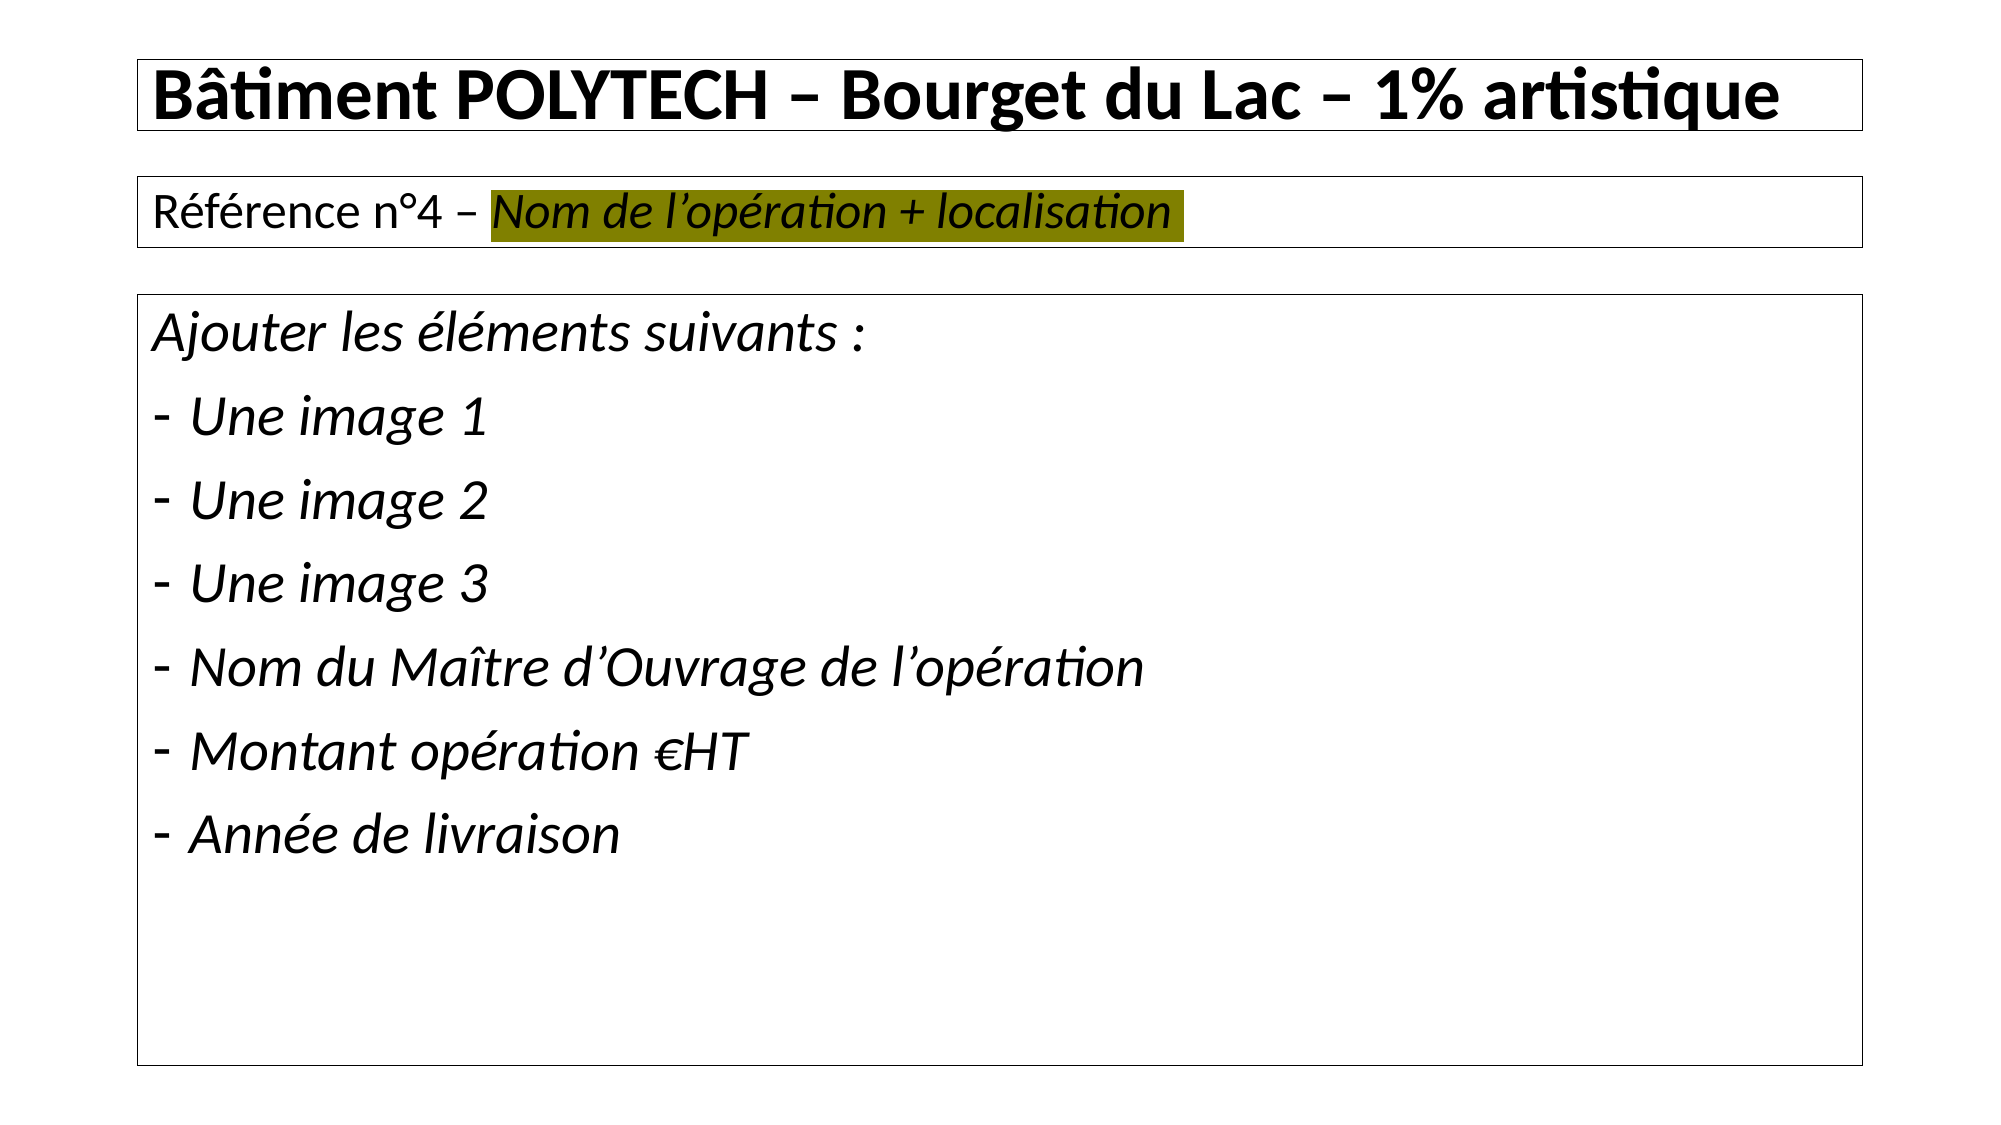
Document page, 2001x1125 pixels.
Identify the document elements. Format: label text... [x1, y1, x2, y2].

text_box Ajouter les éléments suivants : Une image 1 Une image 2 Une image 3 Nom du Maître d’Ouvrage de l’opération Montant opération €HT Année de livraison [137, 294, 1863, 1066]
title Bâtiment POLYTECH – Bourget du Lac – 1% artistique [137, 59, 1863, 131]
list Référence n°4 – Nom de l’opération + localisation [137, 176, 1863, 248]
